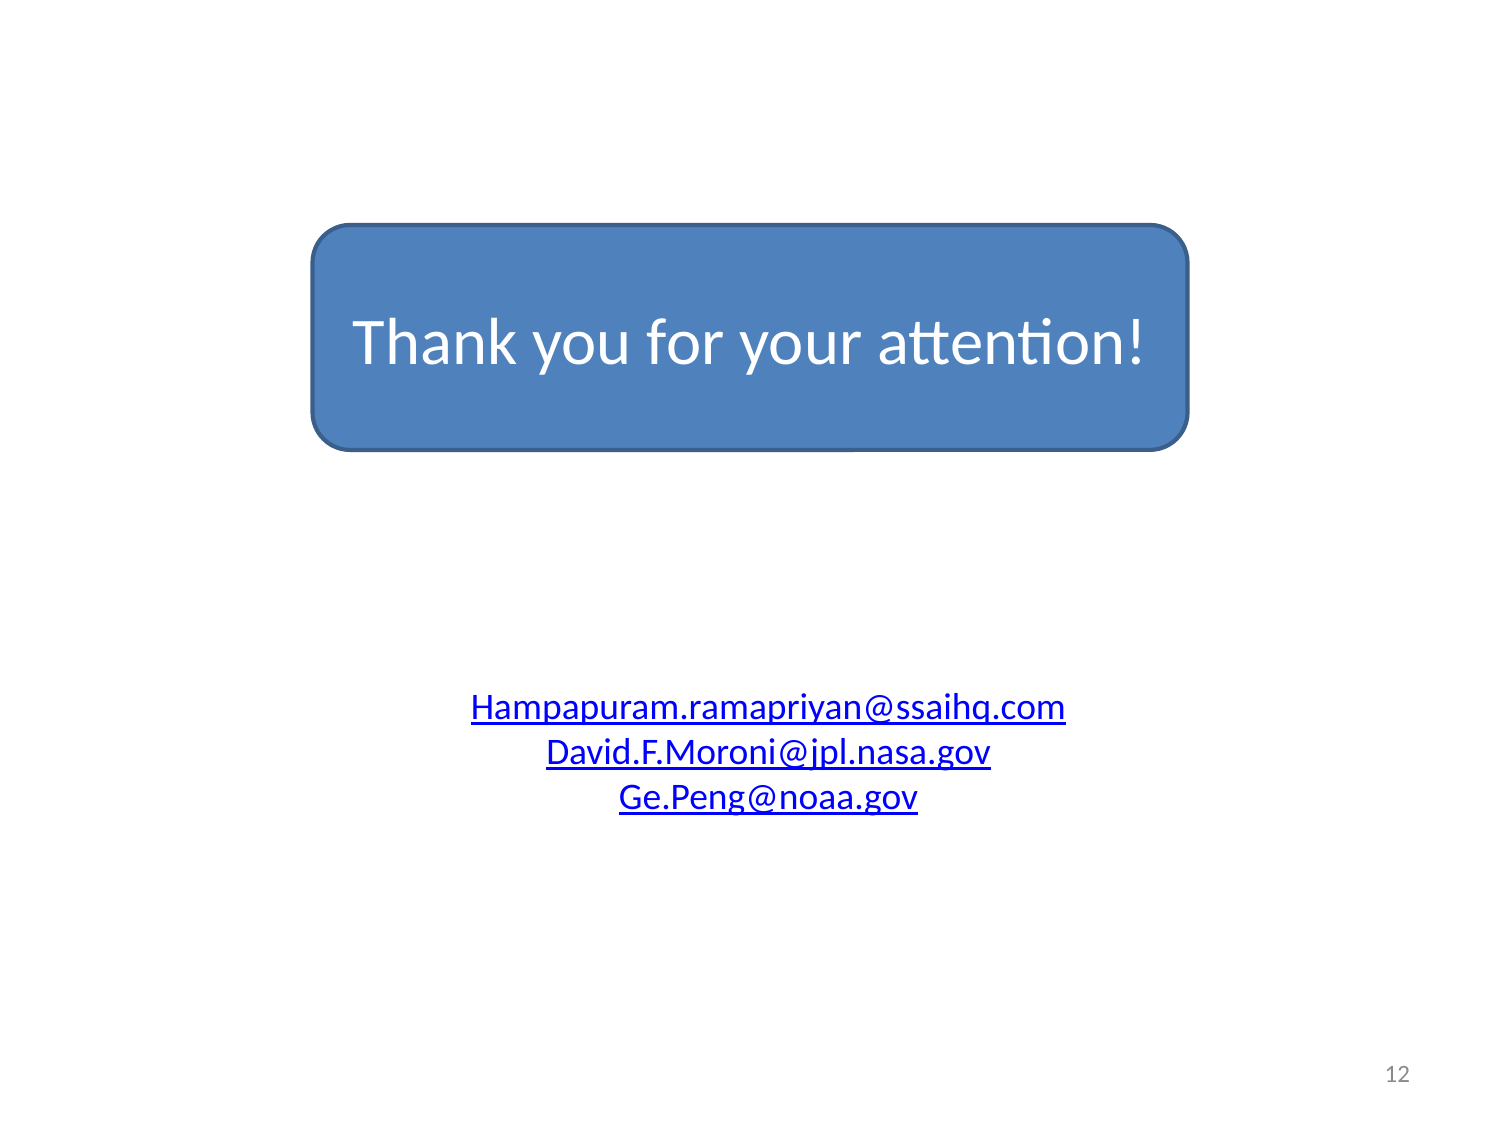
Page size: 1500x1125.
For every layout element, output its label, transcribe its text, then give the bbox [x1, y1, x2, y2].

text_box Thank you for your attention! [310, 222, 1190, 453]
slide_number 12 [1074, 1042, 1425, 1103]
text_box Hampapuram.ramapriyan@ssaihq.com David.F.Moroni@jpl.nasa.gov Ge.Peng@noaa.gov [274, 674, 1263, 825]
